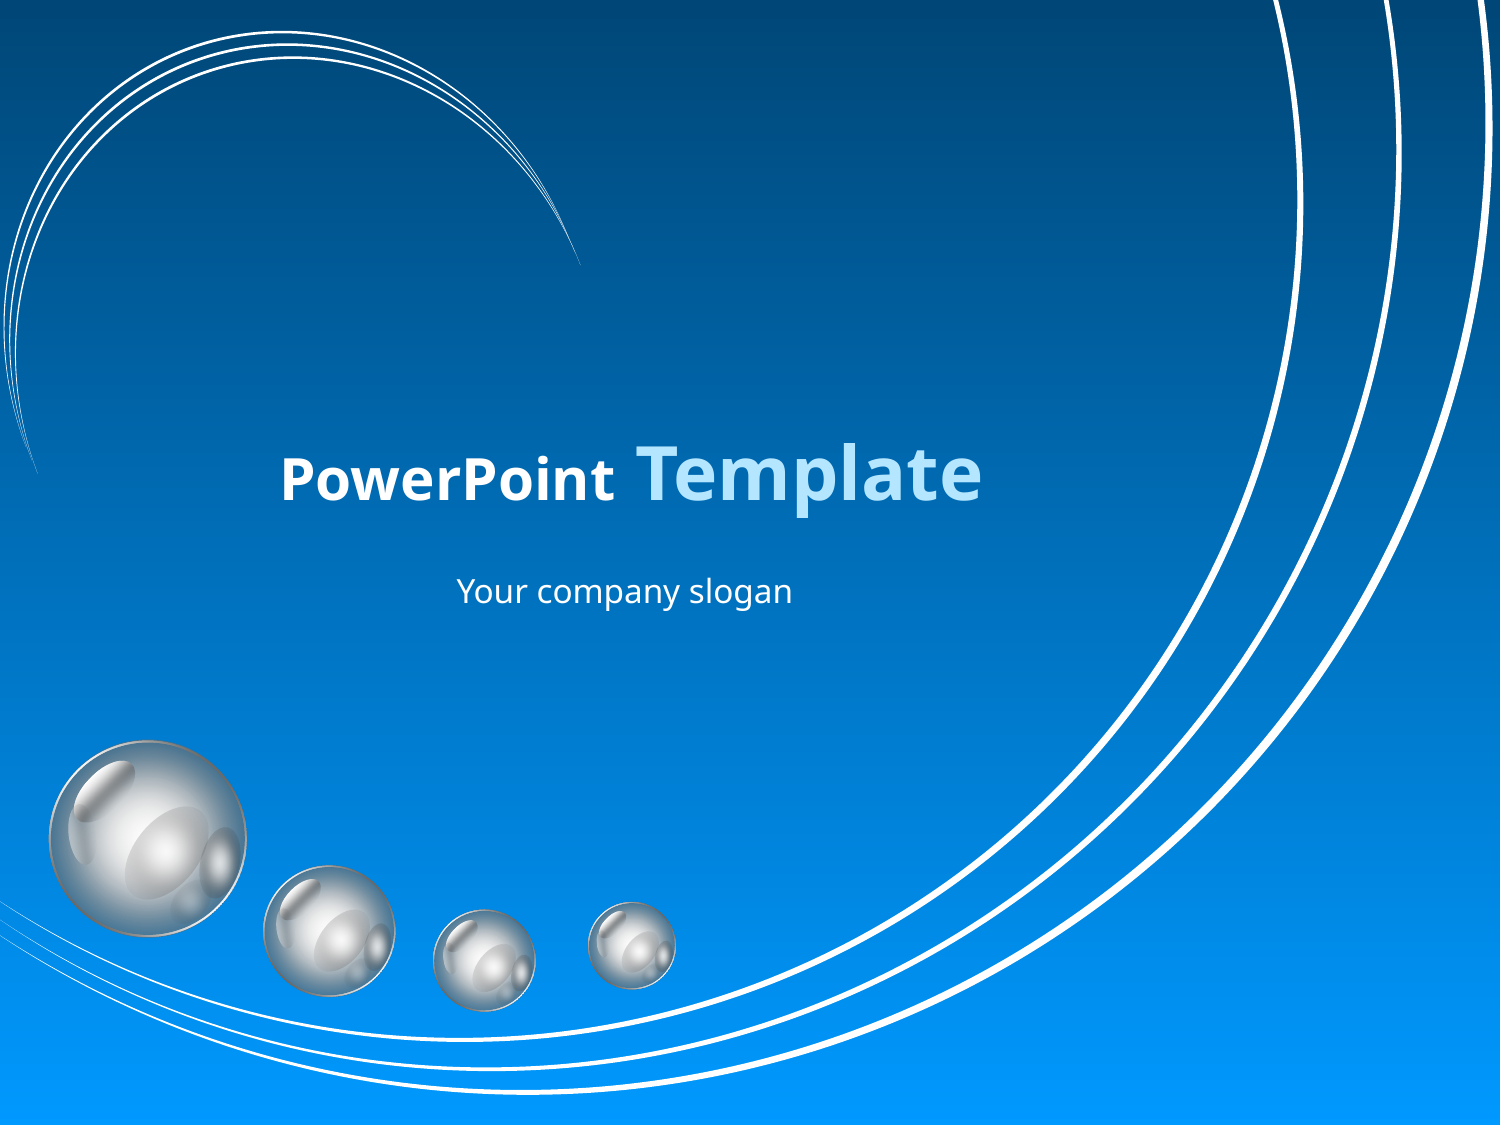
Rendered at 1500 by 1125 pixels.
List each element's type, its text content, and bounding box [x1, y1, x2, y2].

title PowerPoint Template [33, 381, 1230, 560]
subtitle Your company slogan [100, 562, 1151, 644]
